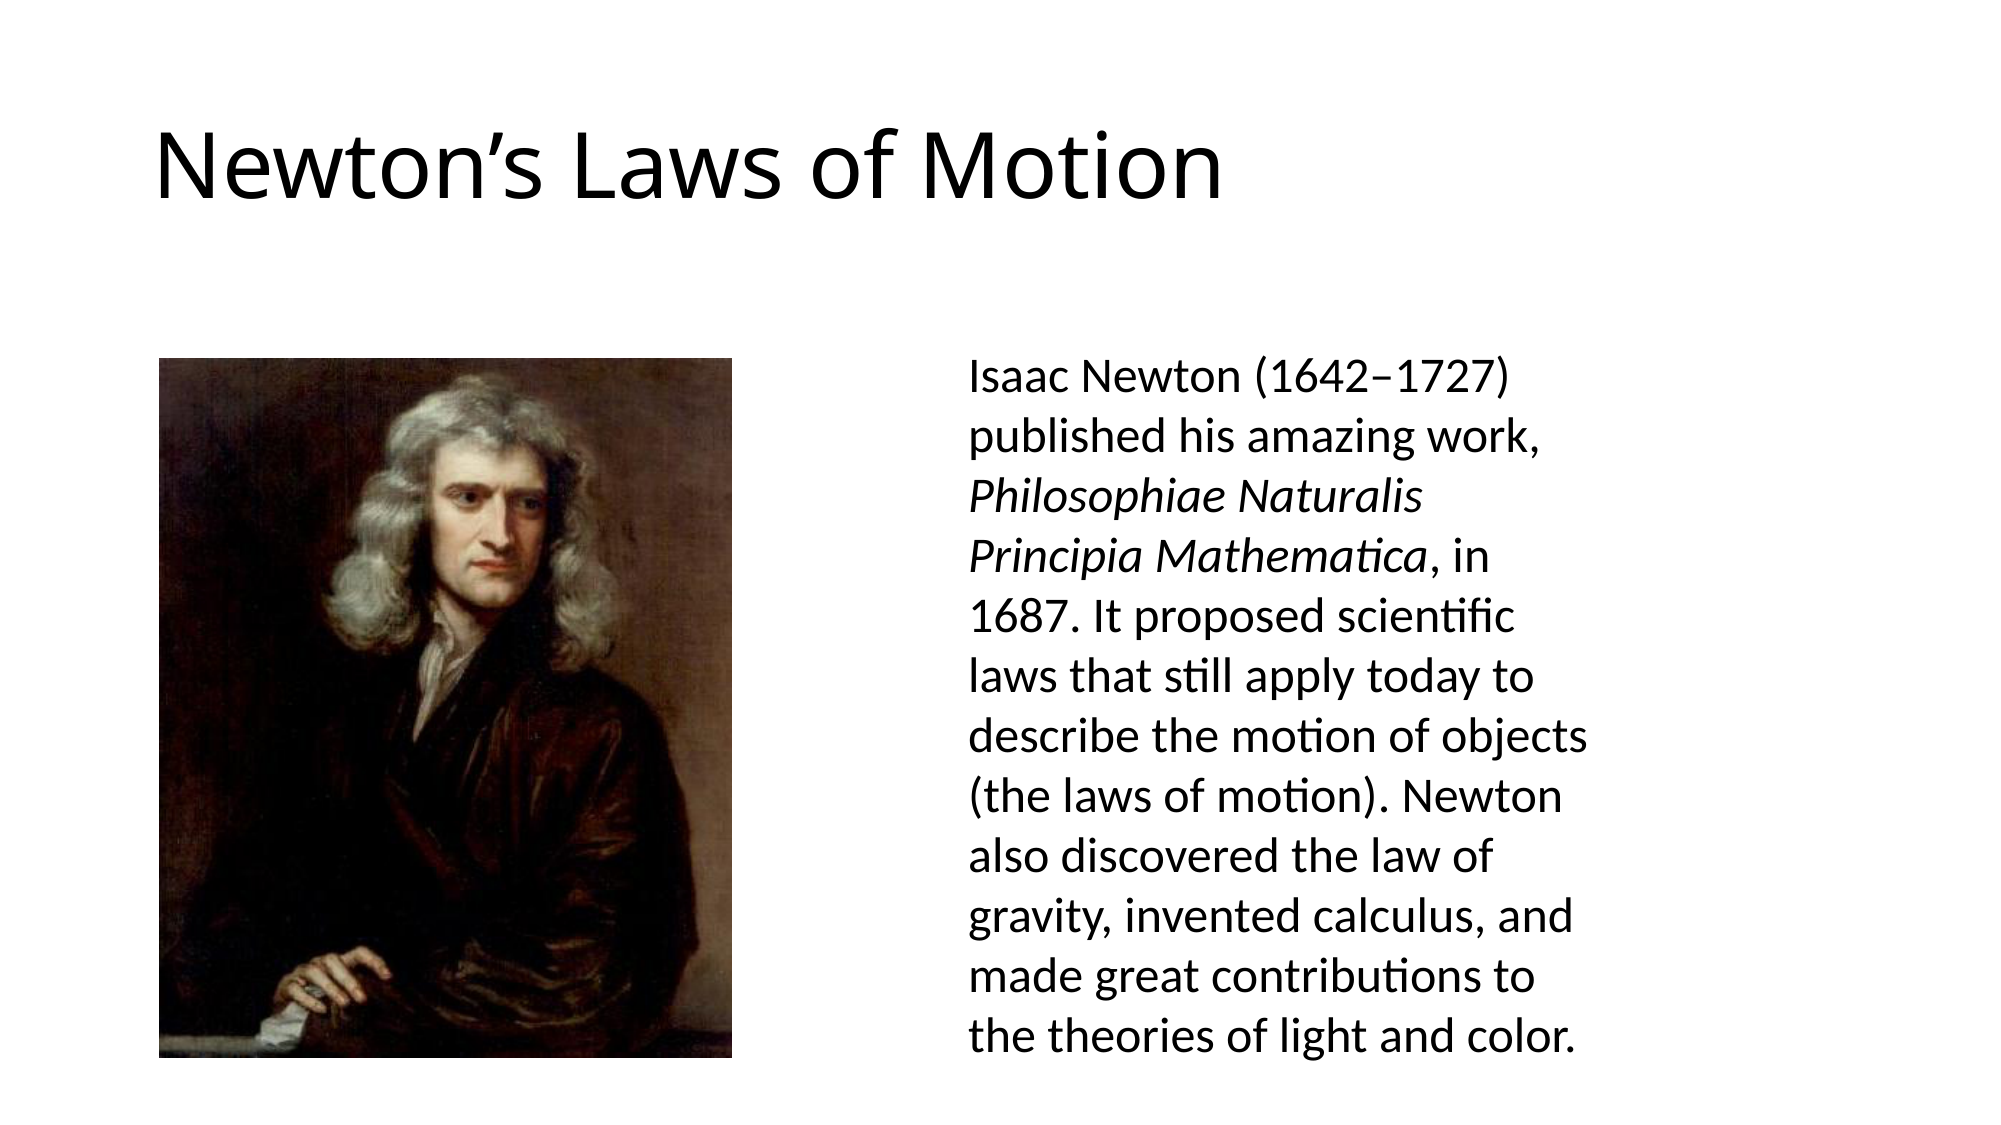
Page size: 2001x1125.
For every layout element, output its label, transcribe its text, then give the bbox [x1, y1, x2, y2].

title Newton’s Laws of Motion [137, 59, 1863, 278]
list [159, 334, 732, 1081]
text_box Isaac Newton (1642–1727) published his amazing work, Philosophiae Naturalis Principia Mathematica, in 1687. It proposed scientific laws that still apply today to describe the motion of objects (the laws of motion). Newton also discovered the law of gravity, invented calculus, and made great contributions to the theories of light and color. [953, 335, 1616, 1070]
